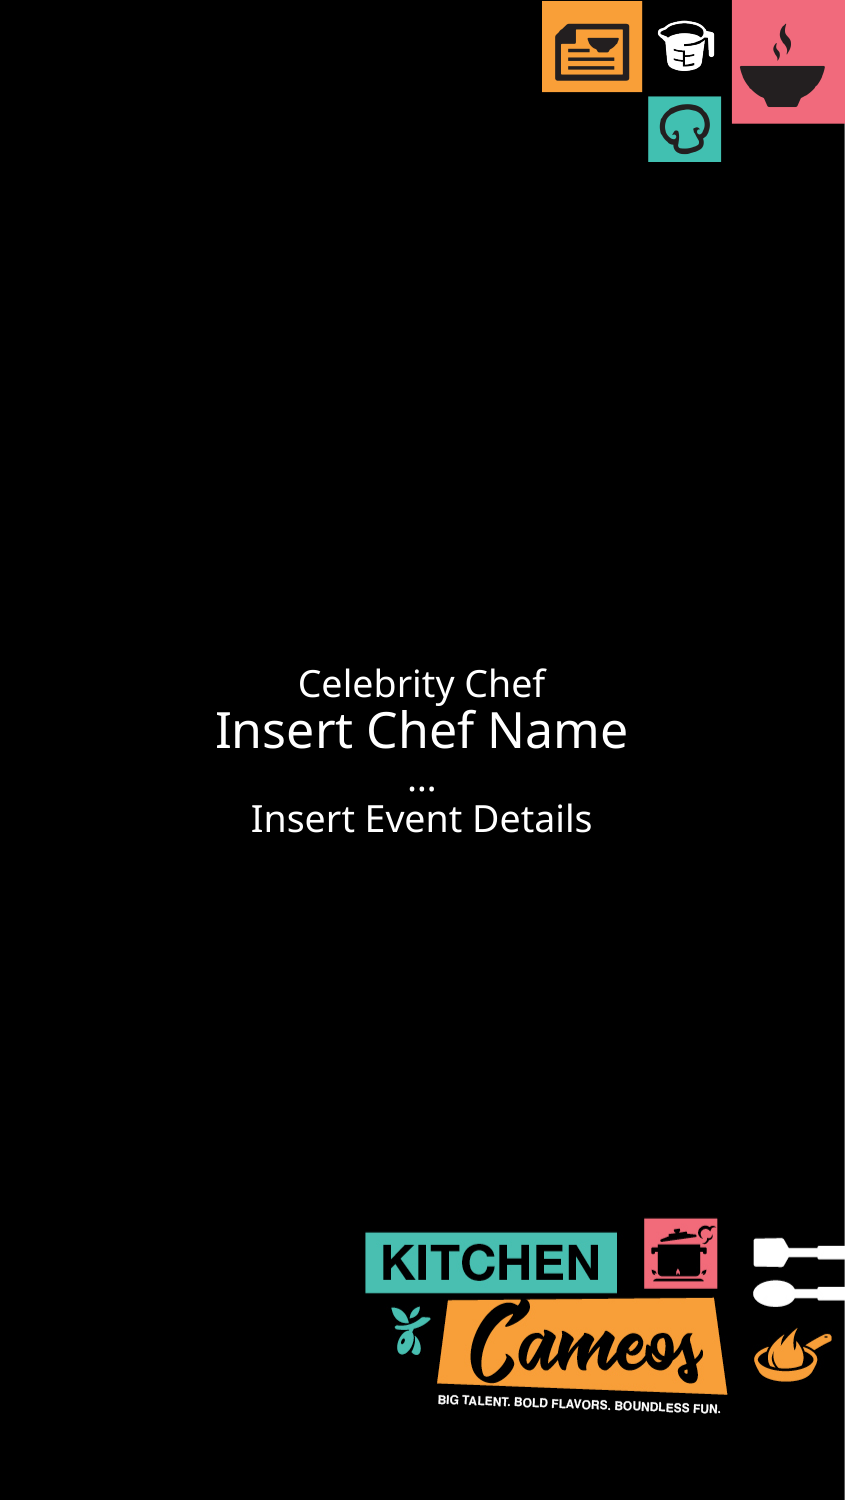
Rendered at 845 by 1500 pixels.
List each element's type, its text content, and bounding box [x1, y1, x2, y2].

picture [0, 0, 845, 1500]
title Celebrity Chef Insert Chef Name … Insert Event Details [0, 619, 844, 887]
